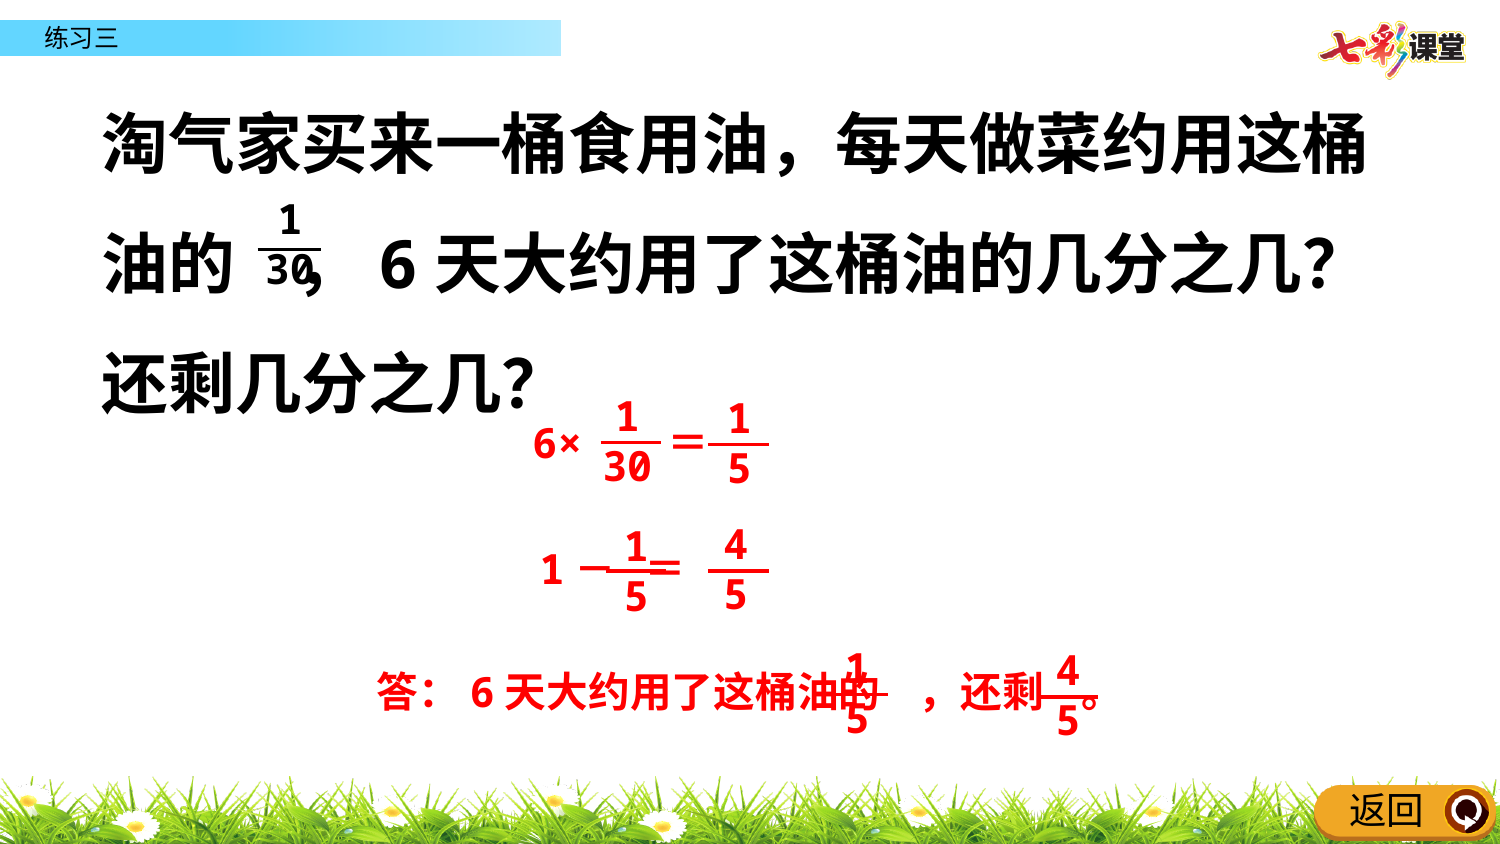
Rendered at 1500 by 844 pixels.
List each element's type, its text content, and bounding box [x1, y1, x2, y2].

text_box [524, 510, 770, 629]
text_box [253, 185, 327, 302]
picture [1316, 20, 1468, 80]
picture [0, 776, 1500, 844]
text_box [324, 633, 1176, 753]
text_box 淘气家买来一桶食用油，每天做菜约用这桶油的 ，6天大约用了这桶油的几分之几？还剩几分之几？ [86, 54, 1424, 669]
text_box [520, 382, 770, 501]
